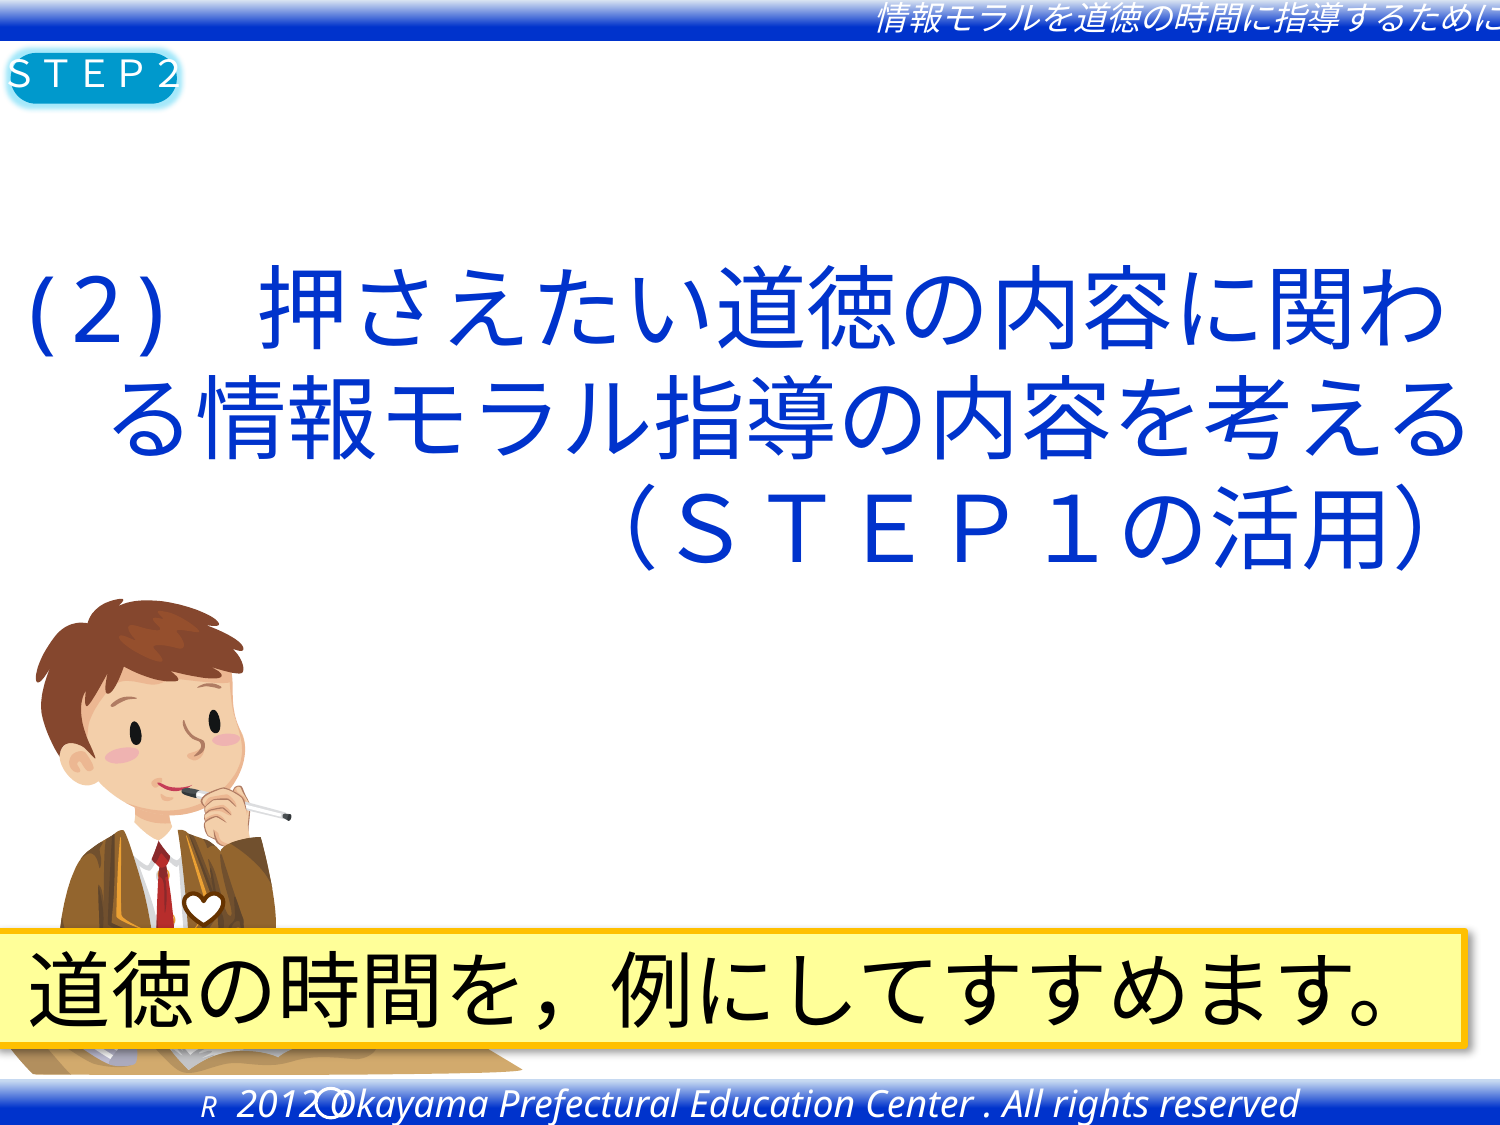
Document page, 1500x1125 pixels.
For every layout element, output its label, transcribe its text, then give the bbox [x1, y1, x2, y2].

text_box (2) 押さえたい道徳の内容に関わる情報モラル指導の内容を考える （ＳＴＥＰ１の活用） [0, 243, 1500, 589]
text_box 道徳の時間を，例にしてすすめます。 [527, 930, 1465, 1046]
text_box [0, 598, 523, 1076]
